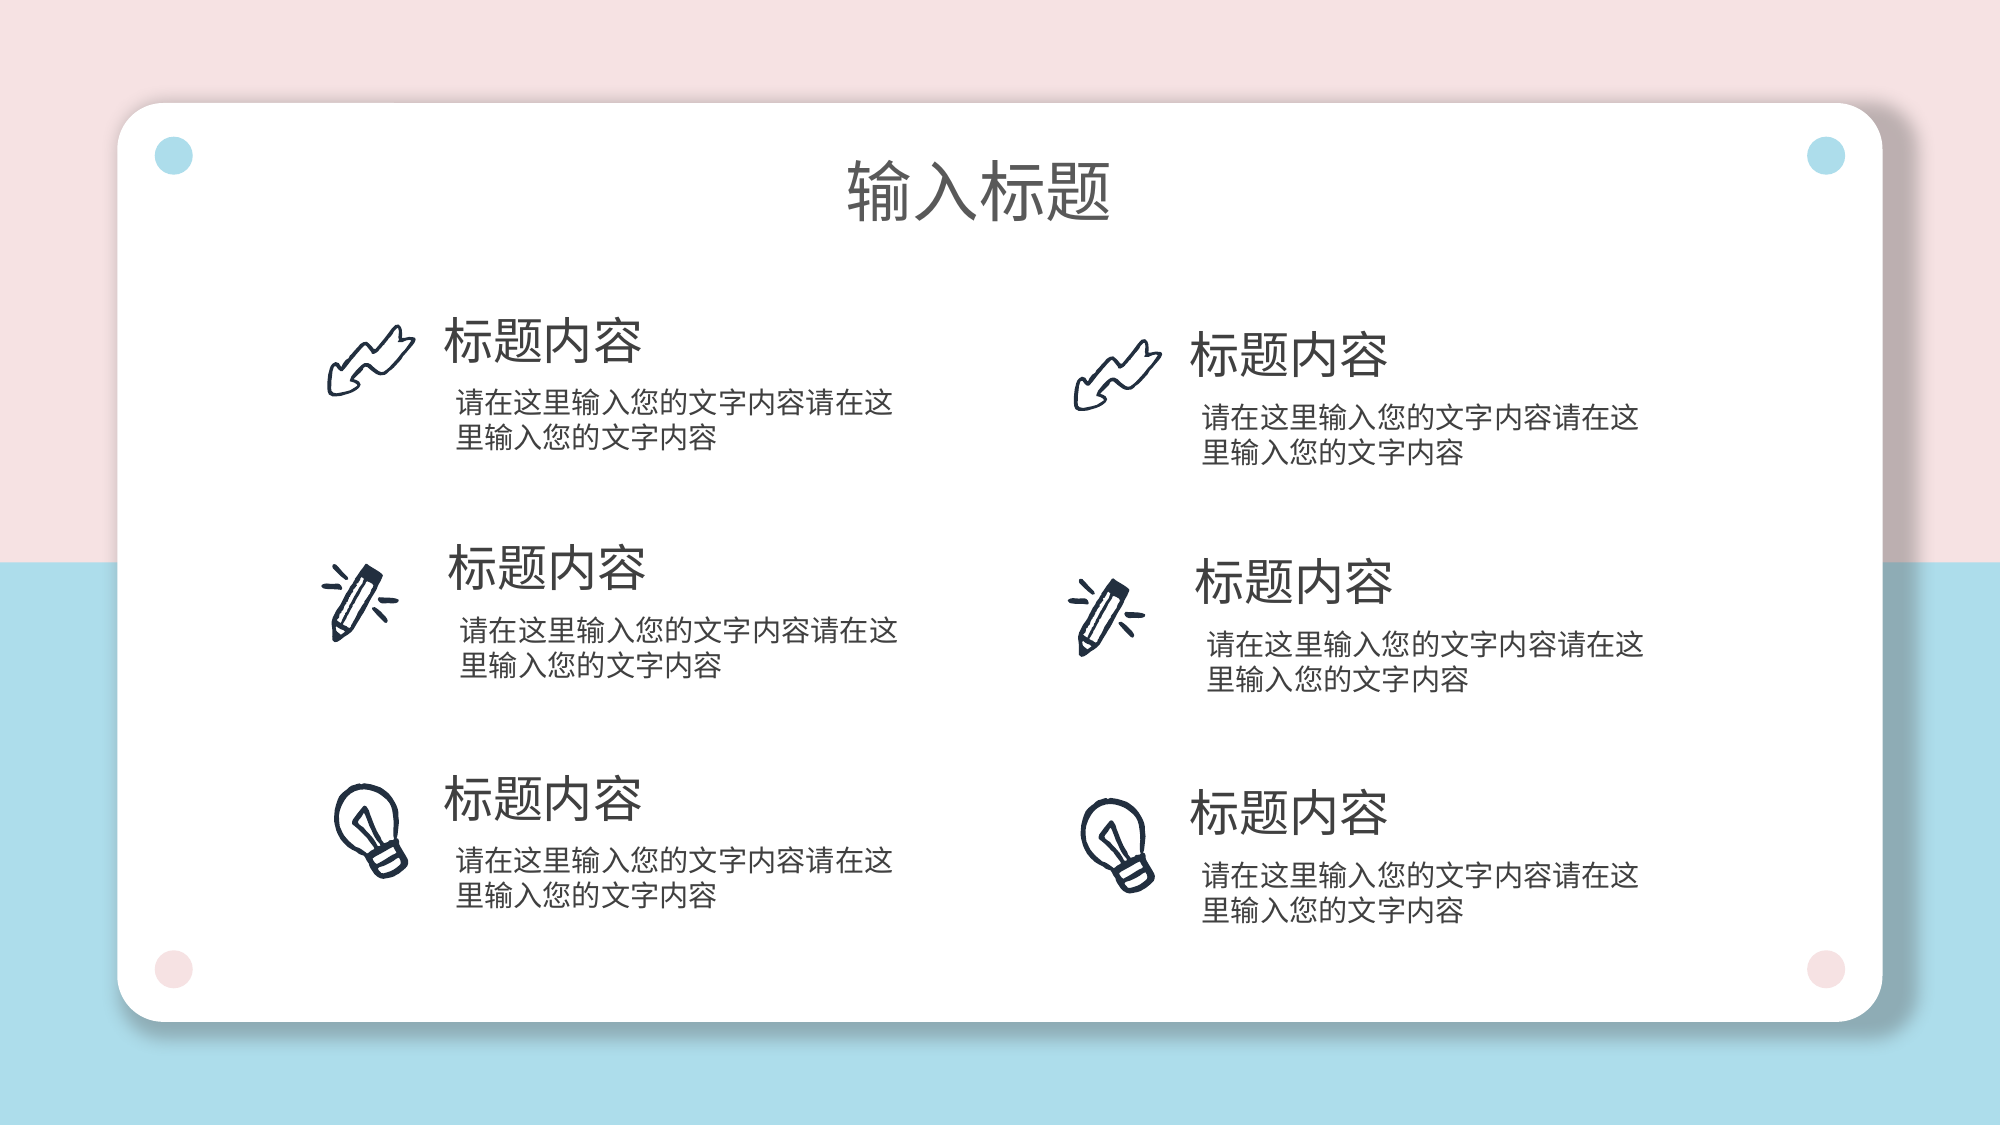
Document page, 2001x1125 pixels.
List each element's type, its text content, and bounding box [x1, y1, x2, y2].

text_box [153, 949, 194, 990]
text_box [1078, 578, 1130, 657]
text_box [116, 101, 1884, 1023]
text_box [428, 759, 912, 921]
text_box [1124, 611, 1146, 619]
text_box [1174, 316, 1663, 478]
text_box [428, 301, 917, 463]
text_box [377, 597, 399, 604]
text_box [372, 607, 388, 623]
text_box 输入标题 [830, 142, 1170, 238]
text_box [1118, 621, 1135, 638]
text_box [334, 783, 409, 879]
text_box [0, 561, 2000, 1125]
text_box [1806, 949, 1847, 990]
text_box [321, 583, 343, 590]
text_box [327, 324, 416, 397]
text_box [1179, 543, 1663, 705]
text_box [1073, 339, 1163, 411]
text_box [433, 528, 917, 691]
text_box [1080, 797, 1155, 894]
text_box [1806, 135, 1847, 176]
text_box [153, 135, 194, 176]
text_box [1067, 598, 1089, 605]
text_box [331, 563, 383, 643]
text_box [1174, 774, 1658, 936]
